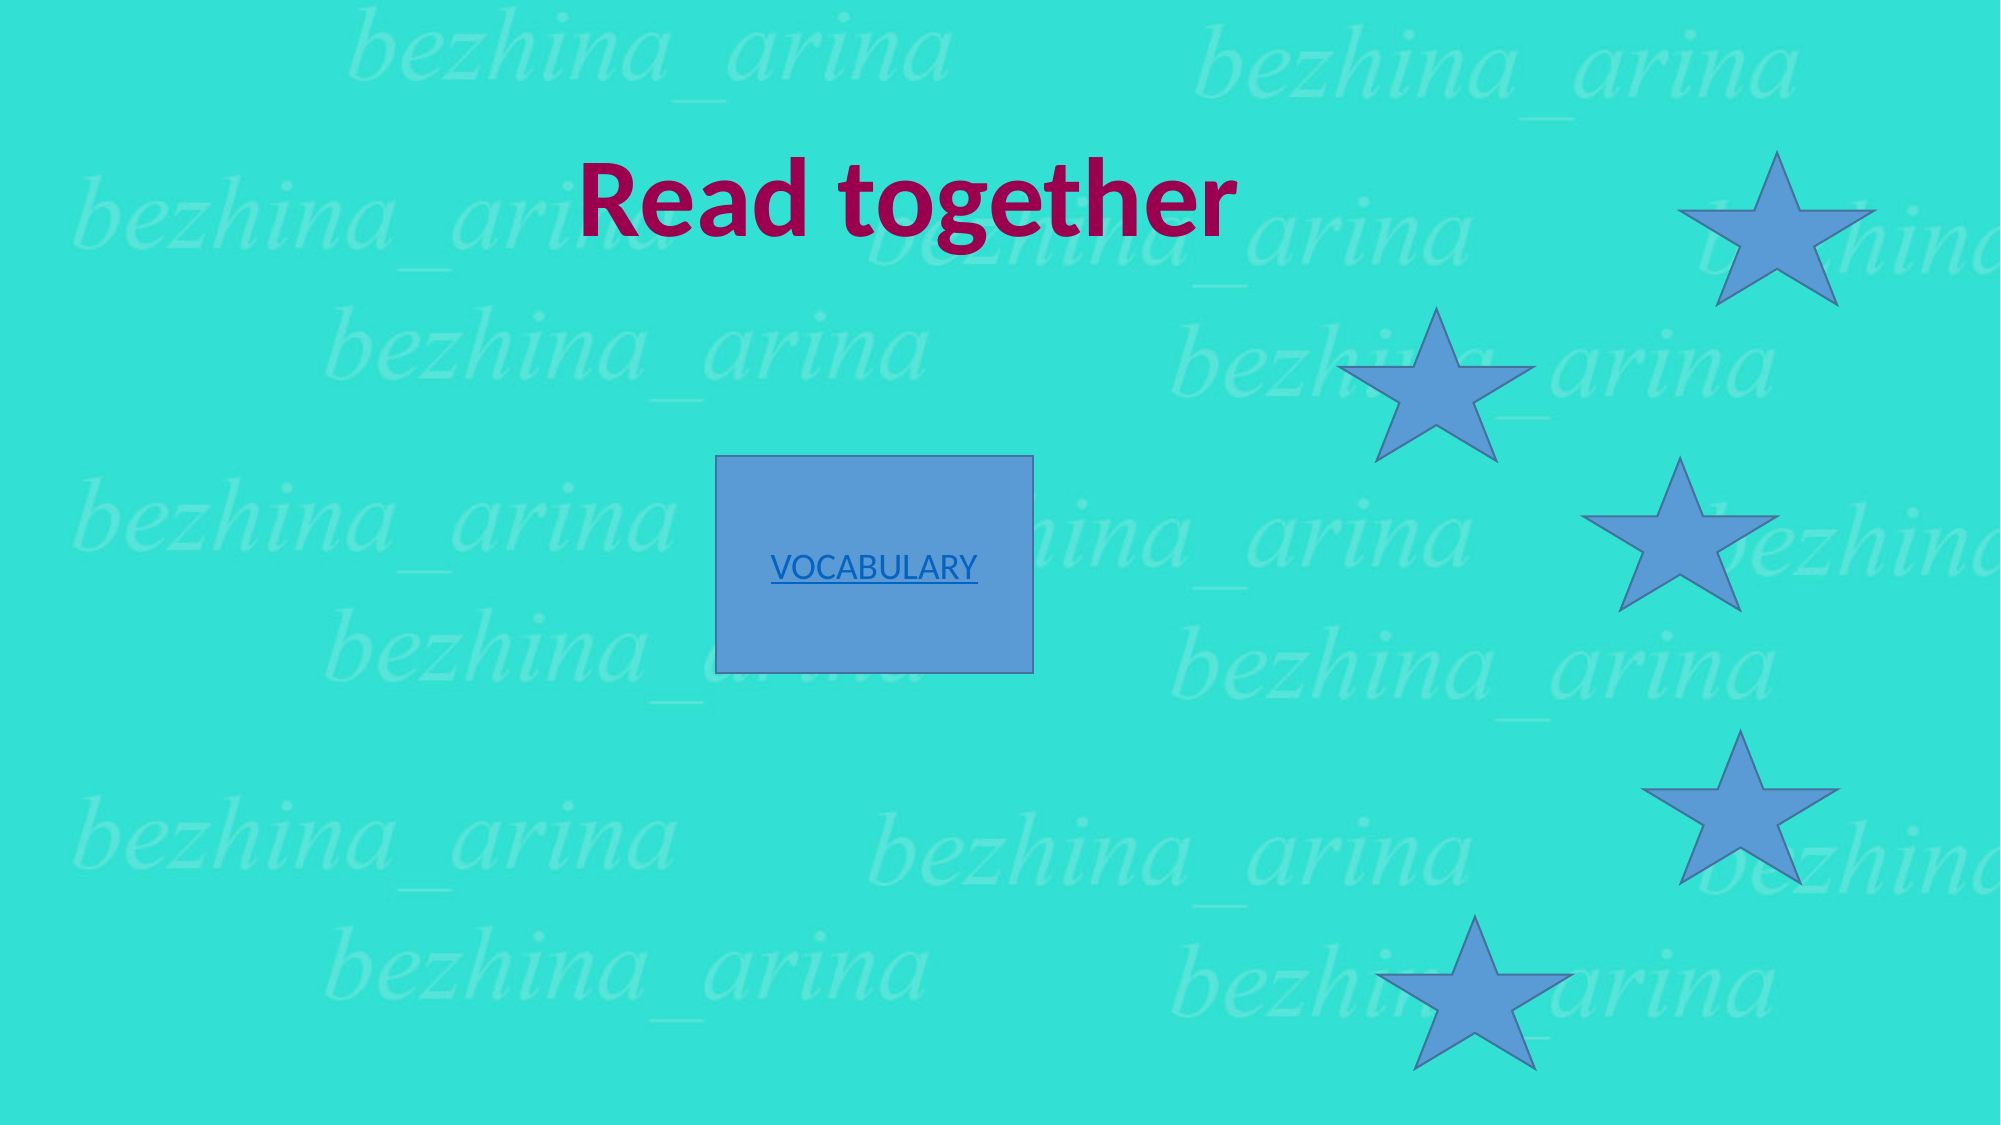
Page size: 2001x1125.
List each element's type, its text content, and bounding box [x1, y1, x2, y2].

text_box [1676, 149, 1878, 308]
text_box [1374, 913, 1576, 1072]
text_box VOCABULARY [715, 455, 1034, 674]
text_box Read together [562, 116, 1756, 267]
text_box [1579, 455, 1781, 613]
picture [0, 0, 2001, 1125]
text_box [1640, 728, 1842, 886]
text_box [1335, 306, 1538, 464]
